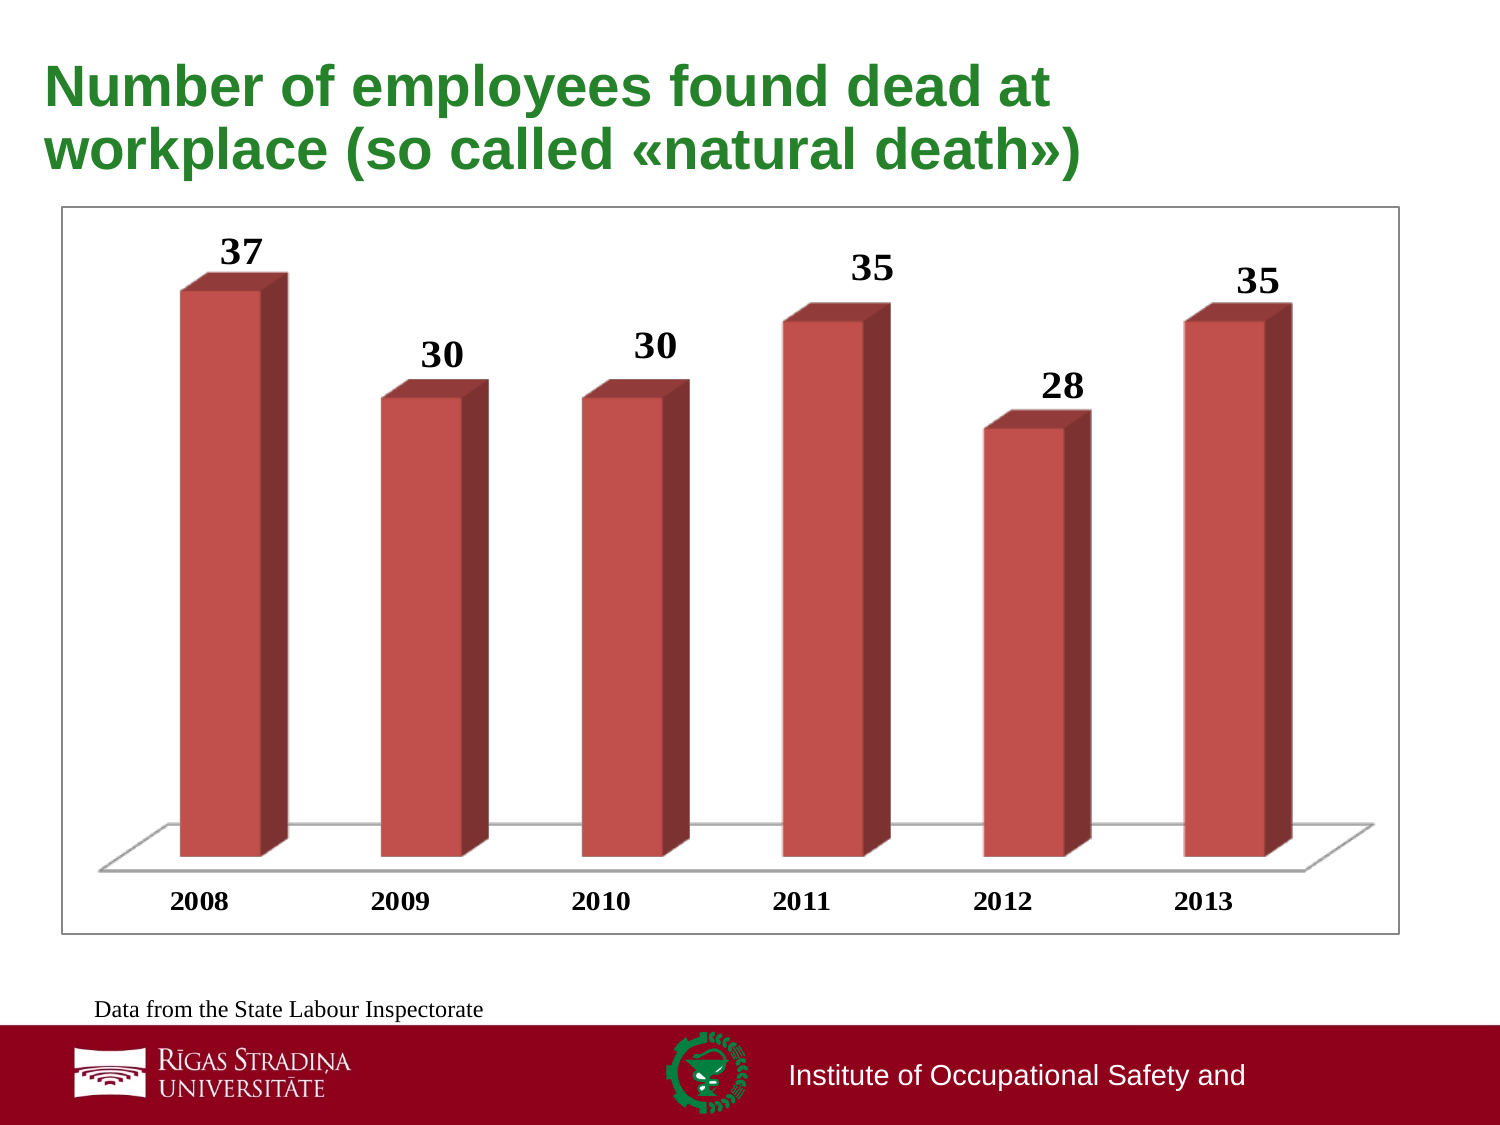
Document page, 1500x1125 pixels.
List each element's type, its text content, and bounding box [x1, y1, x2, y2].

text_box Data from the State Labour Inspectorate [79, 957, 1406, 1030]
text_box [52, 198, 1407, 941]
picture [0, 0, 1500, 1125]
title Number of employees found dead at workplace (so called «natural death») [29, 66, 1352, 173]
